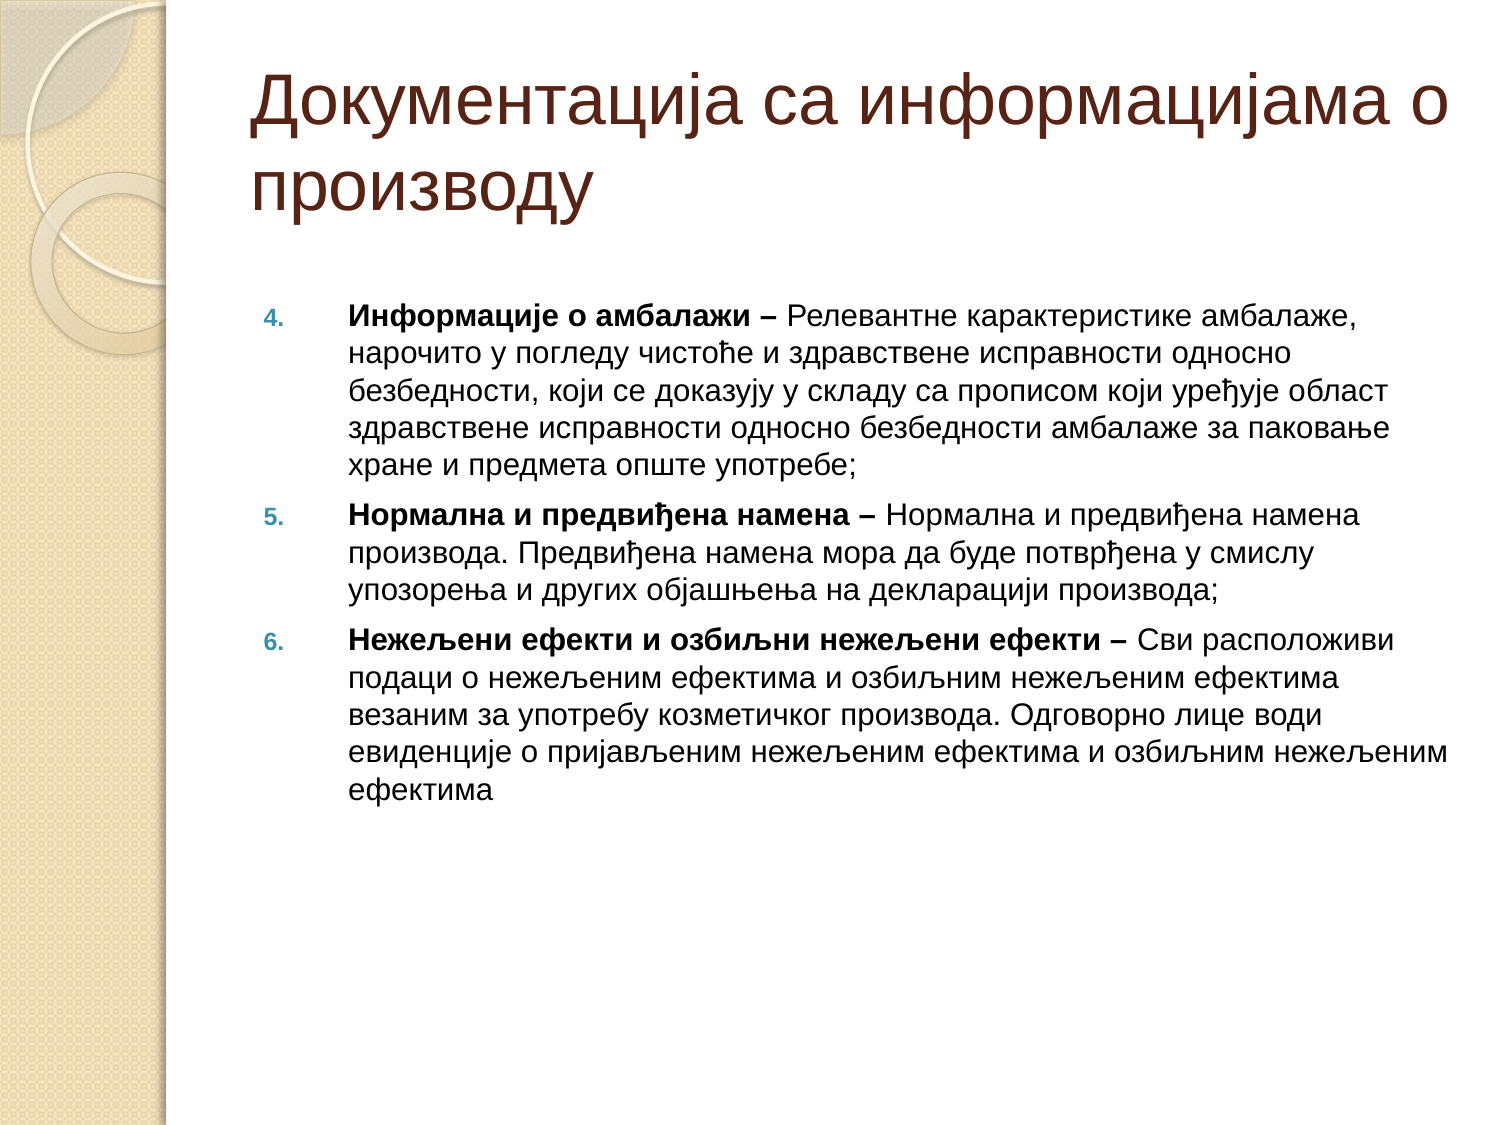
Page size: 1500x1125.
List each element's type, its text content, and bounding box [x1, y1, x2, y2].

title Документација са информацијама о производу [235, 45, 1466, 233]
list Информације о амбалажи – Релевантне карактеристике амбалаже, нарочито у погледу чистоће и здравствене исправности односно безбедности, који се доказују у складу са прописом који уређује област здравствене исправности односно безбедности амбалаже за паковање хране и предмета опште употребе; Нормална и предвиђена намена – Нормална и предвиђена намена производа. Предвиђена намена мора да буде потврђена у смислу упозорења и других објашњења на декларацији производа; Нежељени ефекти и озбиљни нежељени ефекти – Сви расположиви подаци о нежељеним ефектима и озбиљним нежељеним ефектима везаним за употребу козметичког производа. Одговорно лице води евиденције о пријављеним нежељеним ефектима и озбиљним нежељеним ефектима [235, 237, 1466, 1071]
